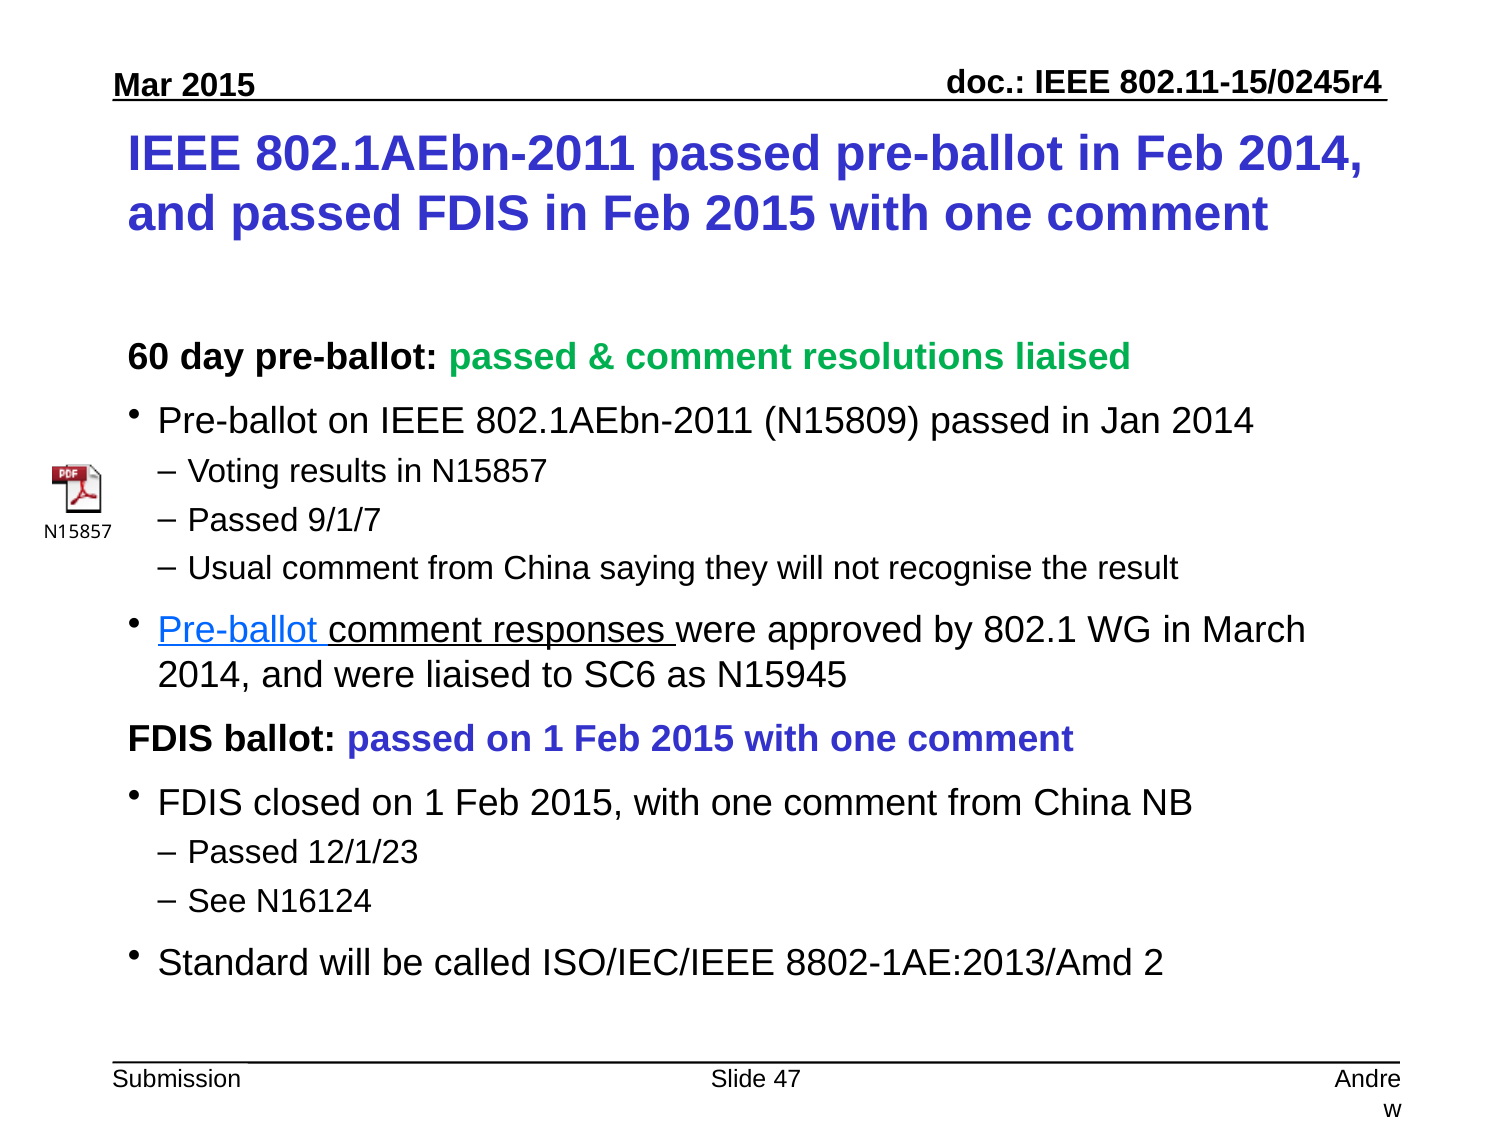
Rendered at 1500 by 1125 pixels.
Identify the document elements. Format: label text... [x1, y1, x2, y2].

slide_number Slide 47 [709, 1061, 803, 1093]
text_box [2, 462, 154, 590]
footer Andrew Myles, Cisco [1320, 1061, 1402, 1093]
title IEEE 802.1AEbn-2011 passed pre-ballot in Feb 2014, and passed FDIS in Feb 2015 with one comment [112, 112, 1388, 288]
list 60 day pre-ballot: passed & comment resolutions liaised Pre-ballot on IEEE 802.1AEbn-2011 (N15809) passed in Jan 2014 Voting results in N15857 Passed 9/1/7 Usual comment from China saying they will not recognise the result Pre-ballot comment responses were approved by 802.1 WG in March 2014, and were liaised to SC6 as N15945 FDIS ballot: passed on 1 Feb 2015 with one comment FDIS closed on 1 Feb 2015, with one comment from China NB Passed 12/1/23 See N16124 Standard will be called ISO/IEC/IEEE 8802-1AE:2013/Amd 2 [112, 324, 1388, 1000]
